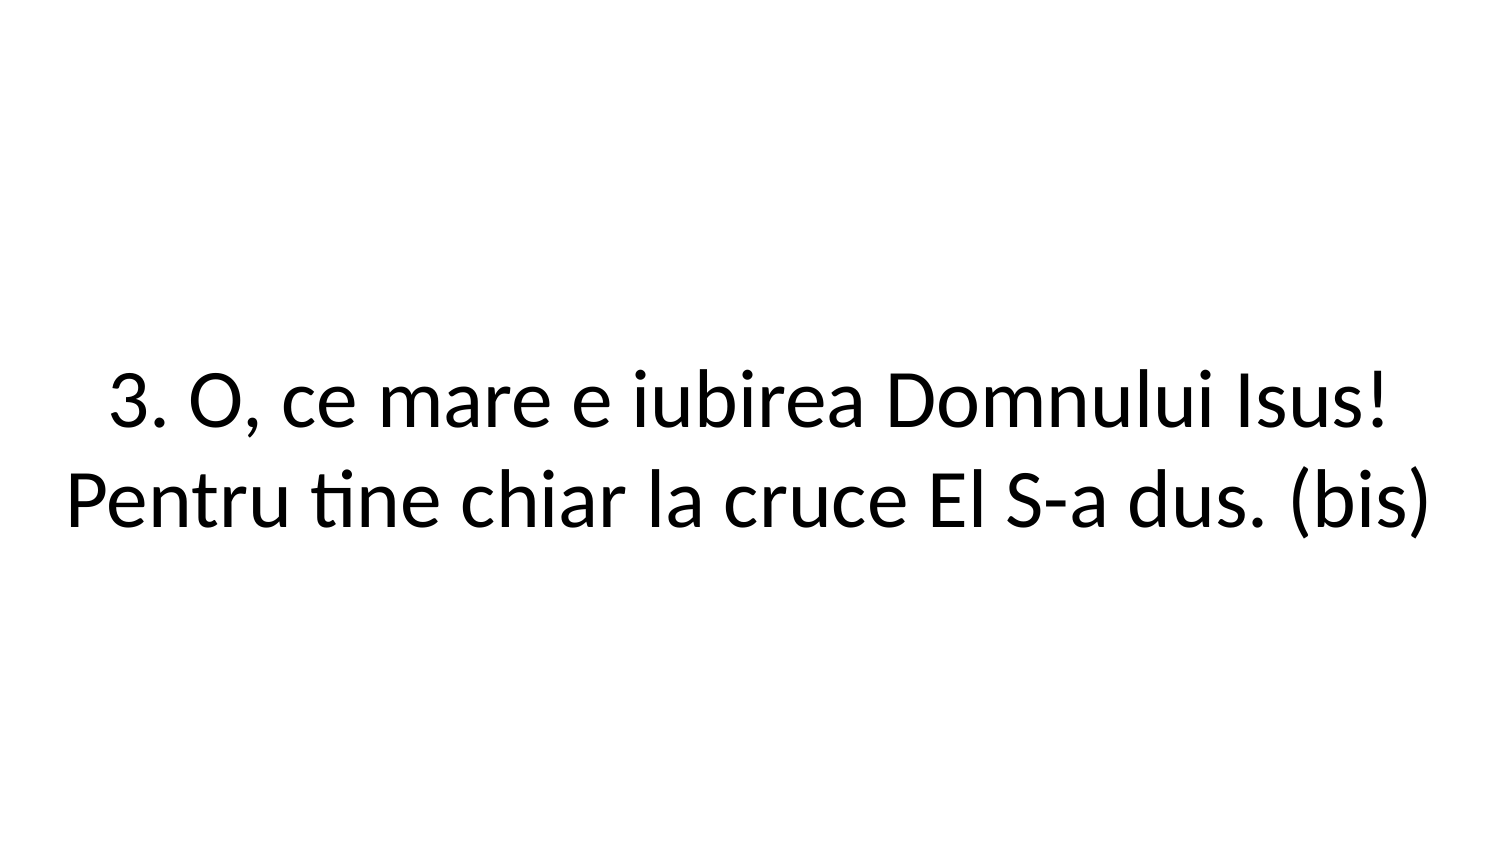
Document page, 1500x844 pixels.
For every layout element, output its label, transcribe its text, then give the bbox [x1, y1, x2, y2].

text_box 3. O, ce mare e iubirea Domnului Isus! Pentru tine chiar la cruce El S-a dus. (bis) [50, 292, 1450, 552]
